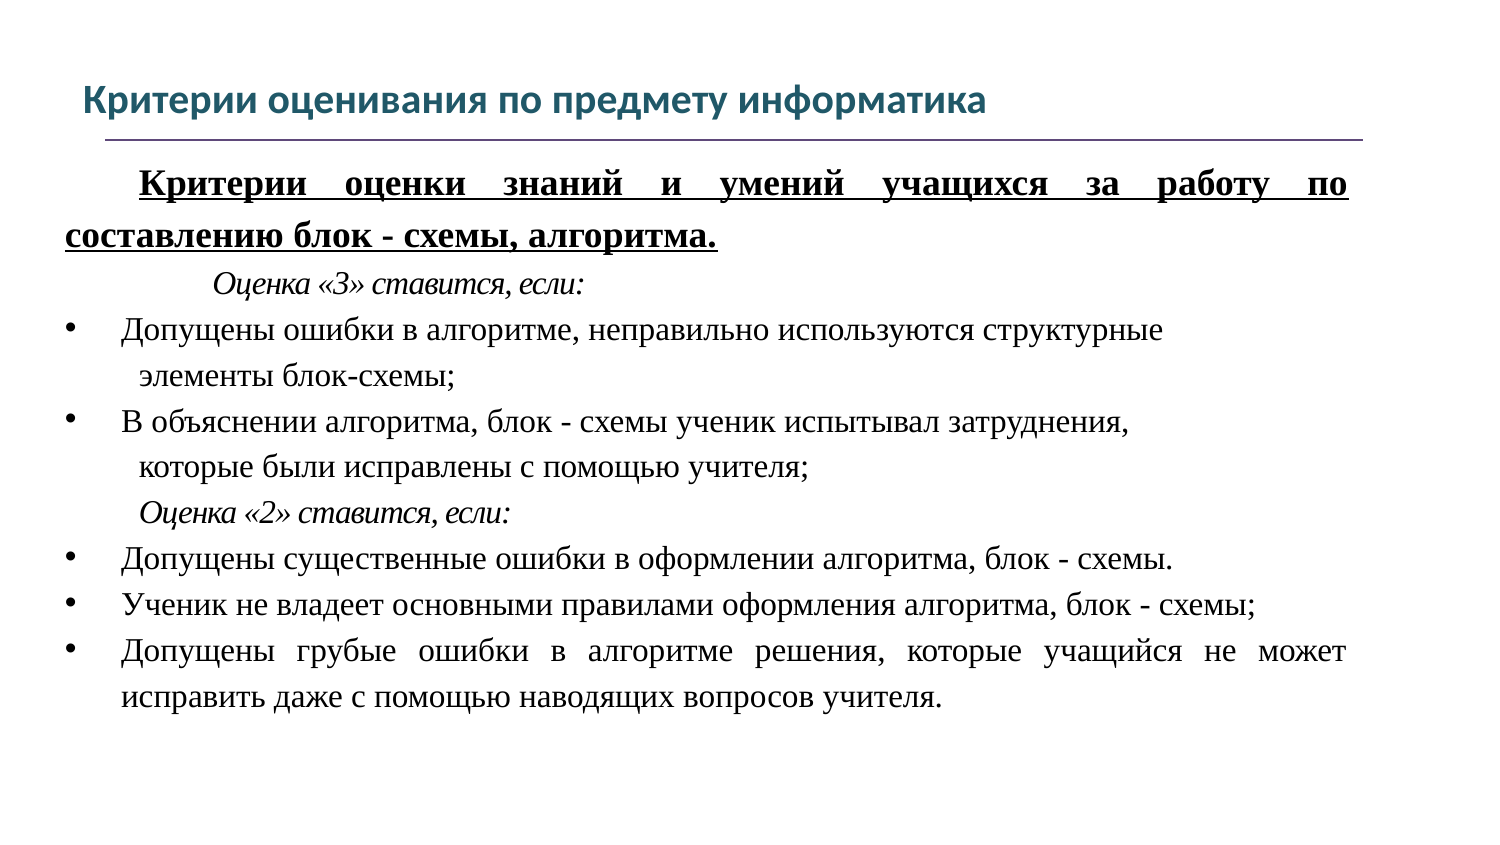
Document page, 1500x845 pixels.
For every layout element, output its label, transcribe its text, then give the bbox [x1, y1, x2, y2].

title Критерии оценивания по предмету информатика [83, 28, 1417, 213]
text_box Критерии оценки знаний и умений учащихся за работу по составлению блок - схемы, алгоритма. Оценка «3» ставится, если: Допущены ошибки в алгоритме, неправильно используются структурные элементы блок-схемы; В объяснении алгоритма, блок - схемы ученик испытывал затруднения, которые были исправлены с помощью учителя; Оценка «2» ставится, если: Допущены существенные ошибки в оформлении алгоритма, блок - схемы. Ученик не владеет основными правилами оформления алгоритма, блок - схемы; Допущены грубые ошибки в алгоритме решения, которые учащийся не может исправить даже с помощью наводящих вопросов учителя. [50, 144, 1364, 722]
